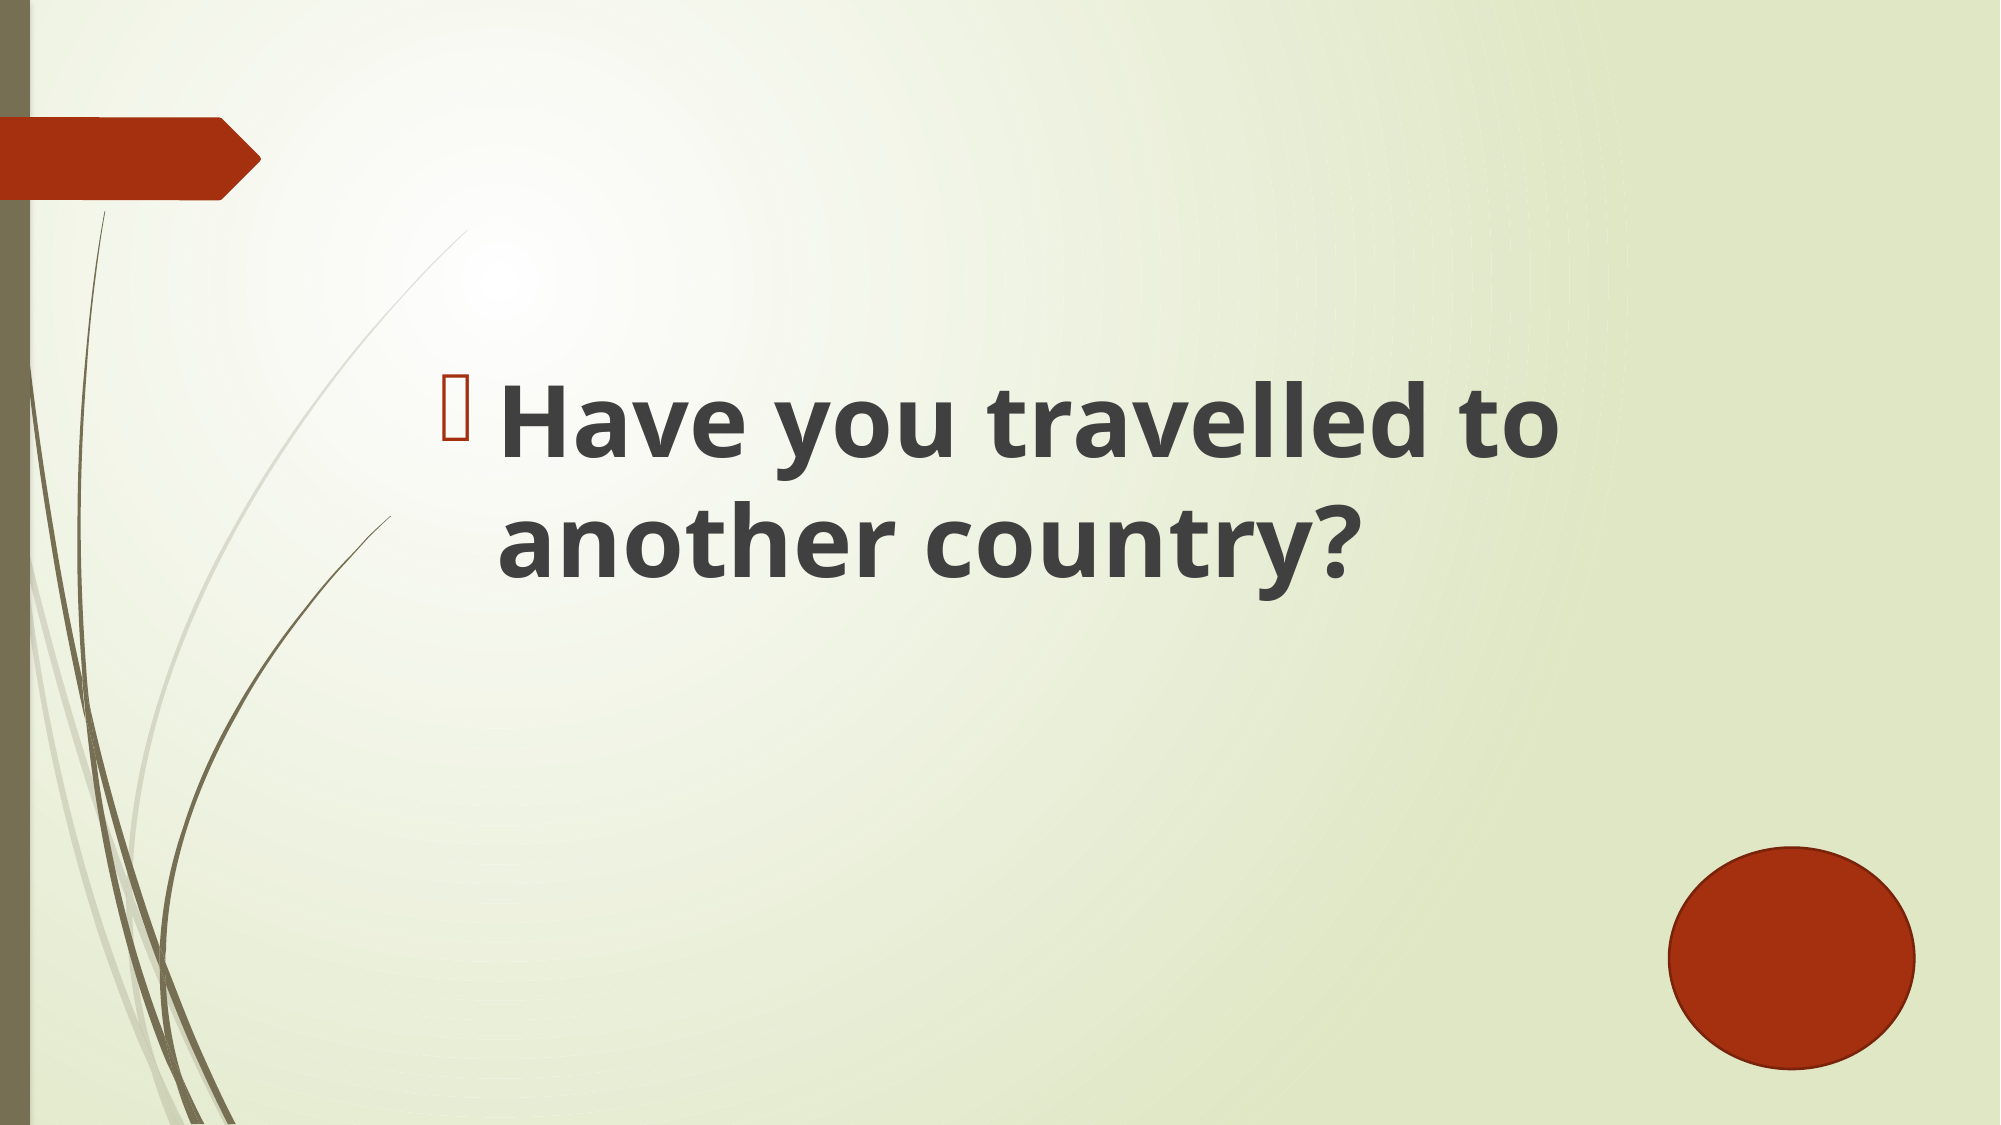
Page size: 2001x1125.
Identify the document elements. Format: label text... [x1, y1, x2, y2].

text_box [1667, 846, 1916, 1071]
list Have you travelled to another country? [424, 350, 1888, 970]
